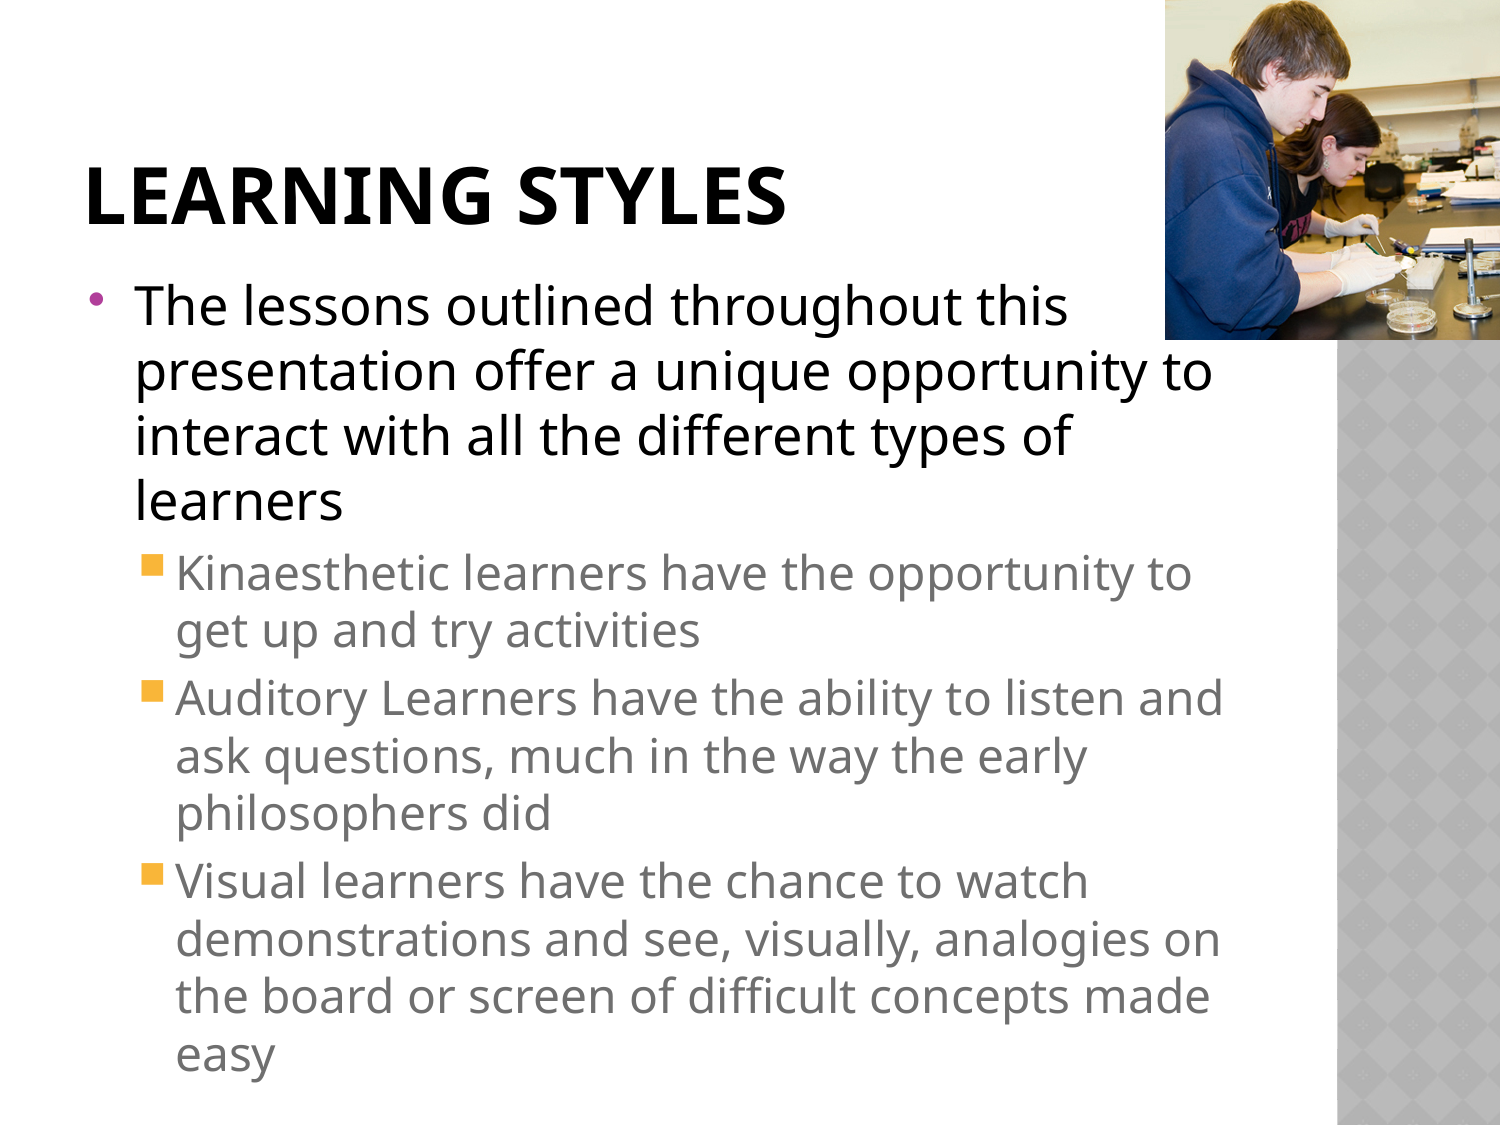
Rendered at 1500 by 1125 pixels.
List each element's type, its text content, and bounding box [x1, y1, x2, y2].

picture [1164, 0, 1500, 341]
list The lessons outlined throughout this presentation offer a unique opportunity to interact with all the different types of learners Kinaesthetic learners have the opportunity to get up and try activities Auditory Learners have the ability to listen and ask questions, much in the way the early philosophers did Visual learners have the chance to watch demonstrations and see, visually, analogies on the board or screen of difficult concepts made easy [75, 264, 1263, 1090]
title Learning styles [75, 52, 1158, 240]
